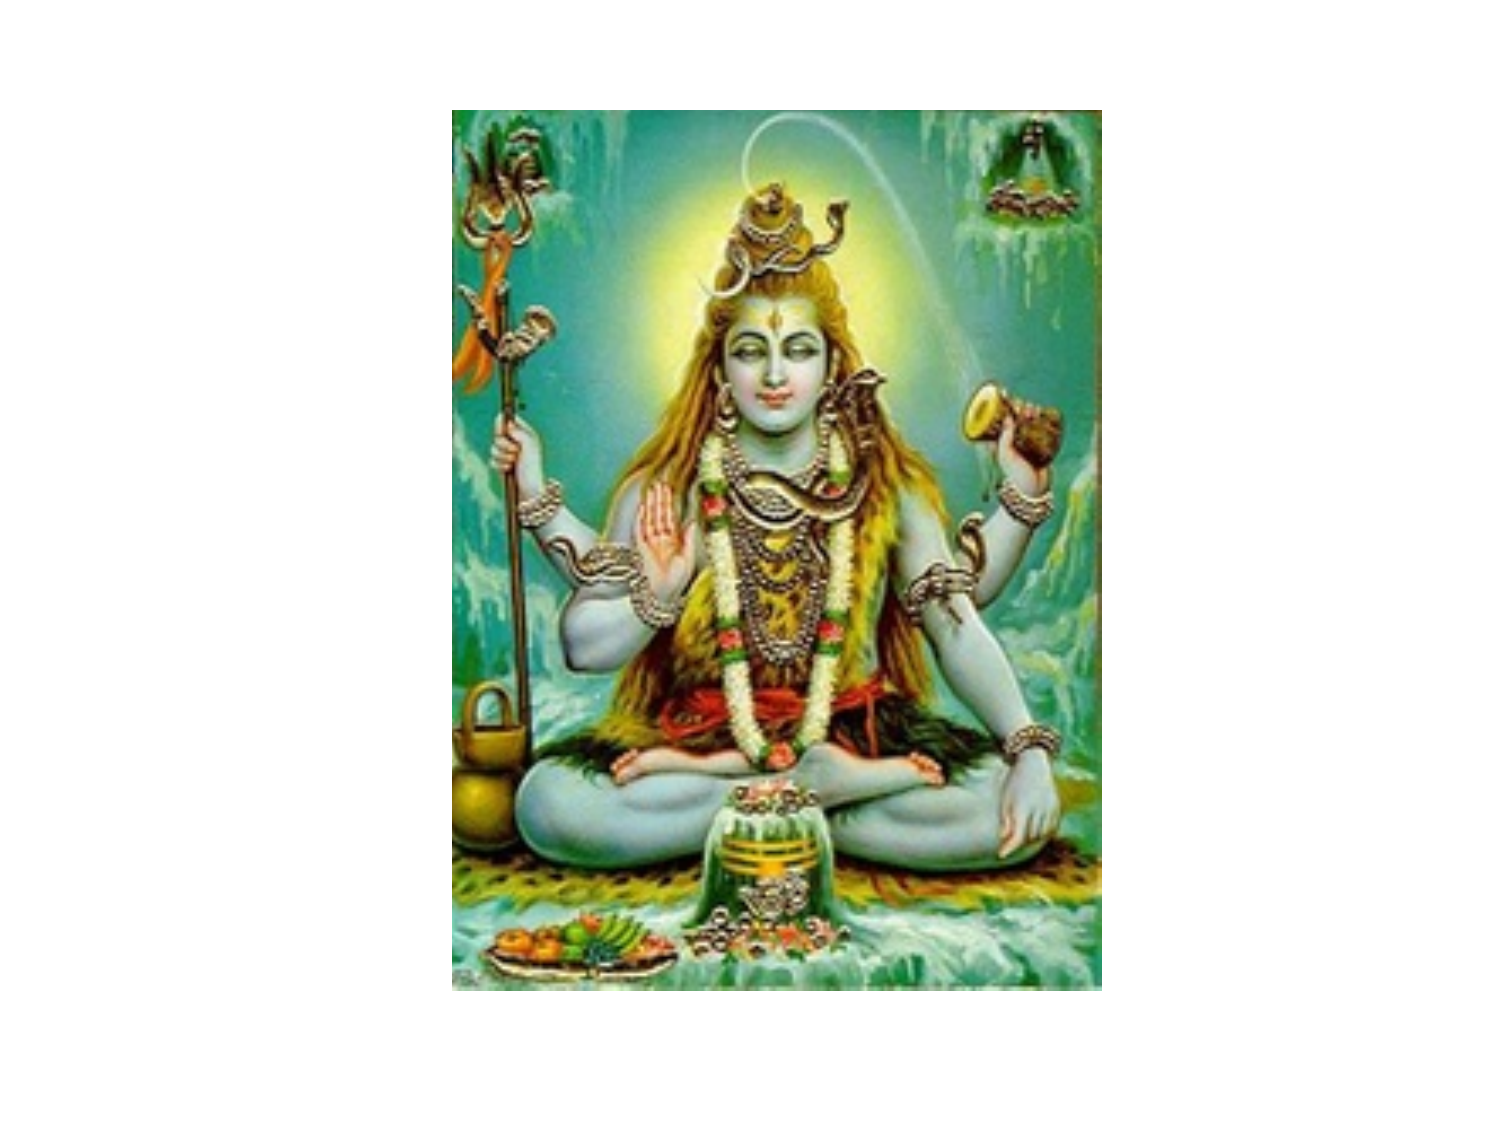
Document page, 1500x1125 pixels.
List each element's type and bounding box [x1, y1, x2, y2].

picture [451, 110, 1102, 991]
